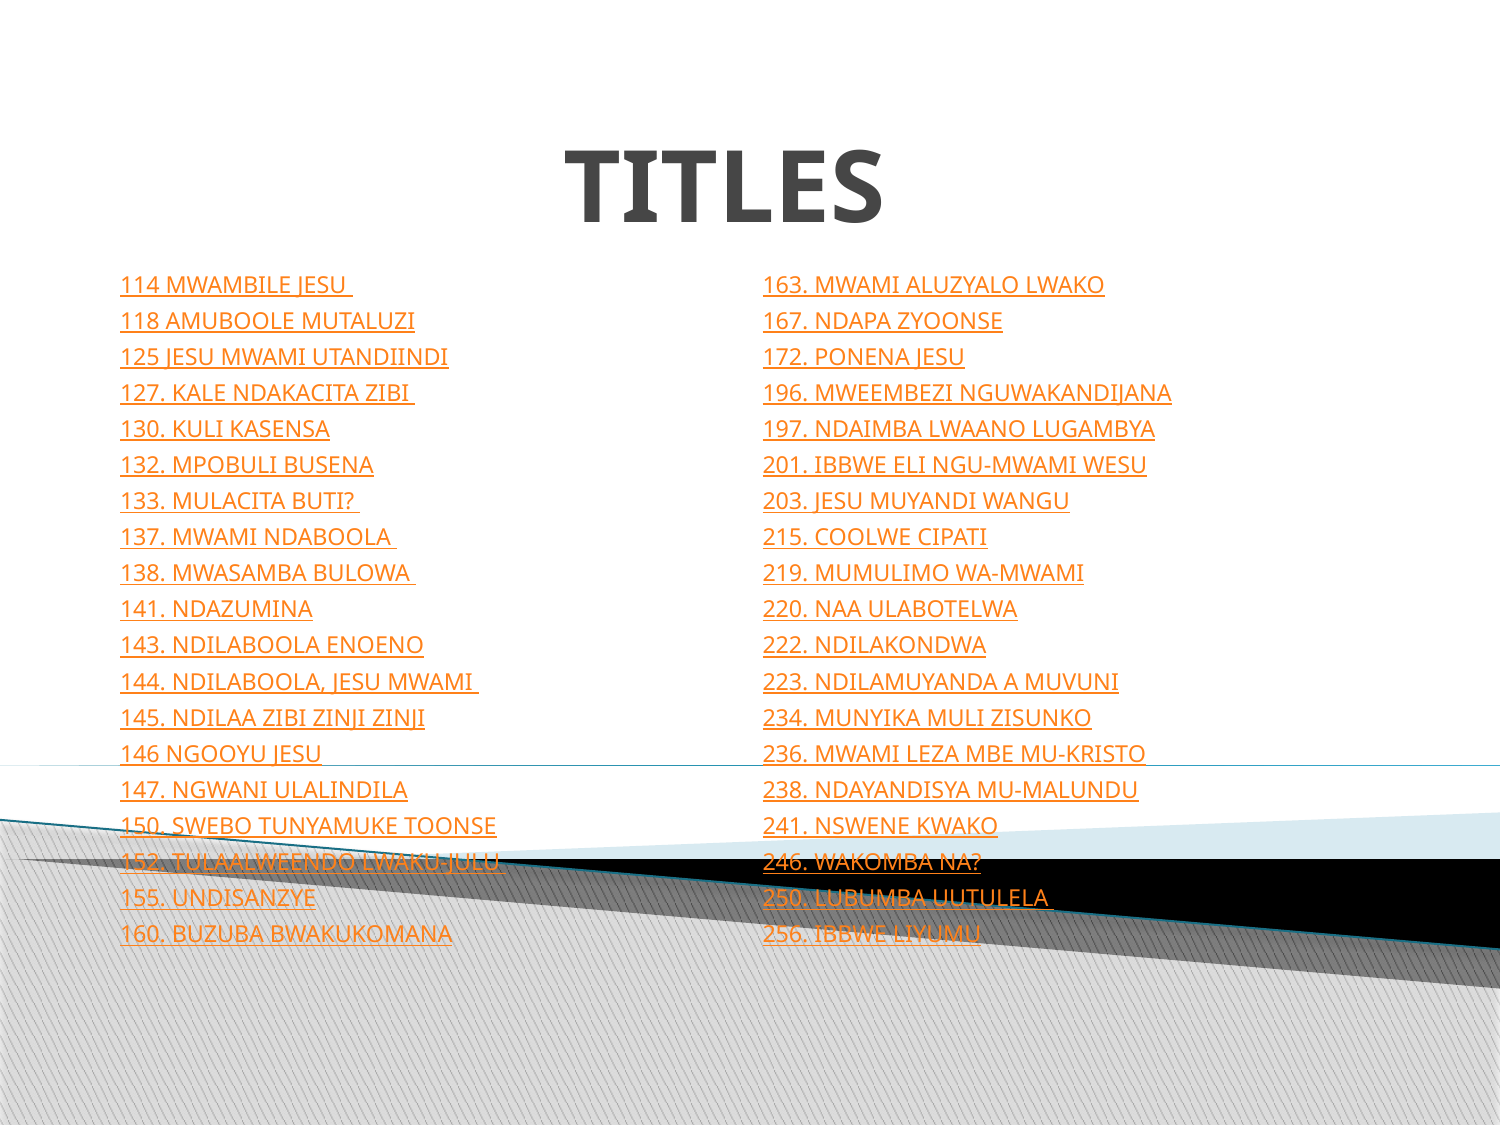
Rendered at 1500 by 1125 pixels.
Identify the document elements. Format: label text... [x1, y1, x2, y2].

title TITLES [87, 62, 1363, 250]
subtitle 114 MWAMBILE JESU 118 AMUBOOLE MUTALUZI 125 JESU MWAMI UTANDIINDI 127. KALE NDAKACITA ZIBI 130. KULI KASENSA 132. MPOBULI BUSENA 133. MULACITA BUTI? 137. MWAMI NDABOOLA 138. MWASAMBA BULOWA 141. NDAZUMINA 143. NDILABOOLA ENOENO 144. NDILABOOLA, JESU MWAMI 145. NDILAA ZIBI ZINJI ZINJI 146 NGOOYU JESU 147. NGWANI ULALINDILA 150. SWEBO TUNYAMUKE TOONSE 152. TULAALWEENDO LWAKU-JULU 155. UNDISANZYE 160. BUZUBA BWAKUKOMANA 163. MWAMI ALUZYALO LWAKO 167. NDAPA ZYOONSE 172. PONENA JESU 196. MWEEMBEZI NGUWAKANDIJANA 197. NDAIMBA LWAANO LUGAMBYA 201. IBBWE ELI NGU-MWAMI WESU 203. JESU MUYANDI WANGU 215. COOLWE CIPATI 219. MUMULIMO WA-MWAMI 220. NAA ULABOTELWA 222. NDILAKONDWA 223. NDILAMUYANDA A MUVUNI 234. MUNYIKA MULI ZISUNKO 236. MWAMI LEZA MBE MU-KRISTO 238. NDAYANDISYA MU-MALUNDU 241. NSWENE KWAKO 246. WAKOMBA NA? 250. LUBUMBA UUTULELA 256. IBBWE LIYUMU [112, 262, 1413, 975]
picture [1344, 944, 1500, 989]
picture [5, 859, 112, 868]
